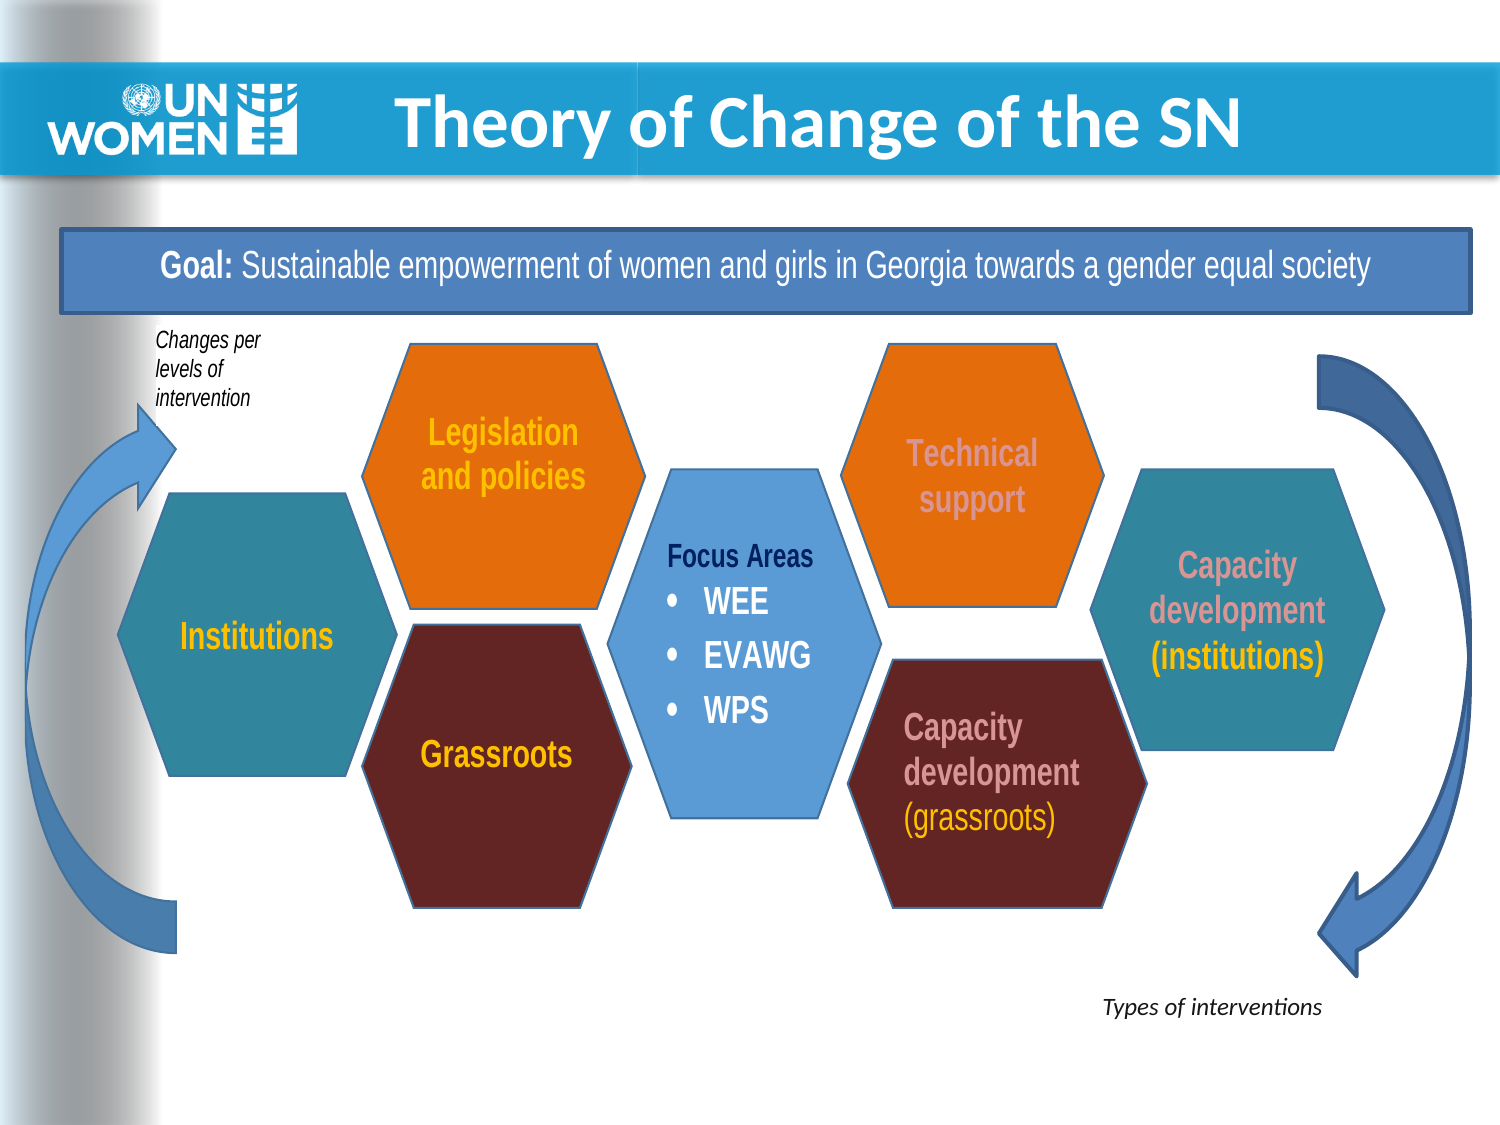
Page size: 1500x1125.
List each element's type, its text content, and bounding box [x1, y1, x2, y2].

title Theory of Change of the SN [379, 68, 1475, 167]
text_box Types of interventions [1087, 997, 1363, 1029]
picture [24, 199, 1476, 986]
picture [43, 80, 300, 163]
